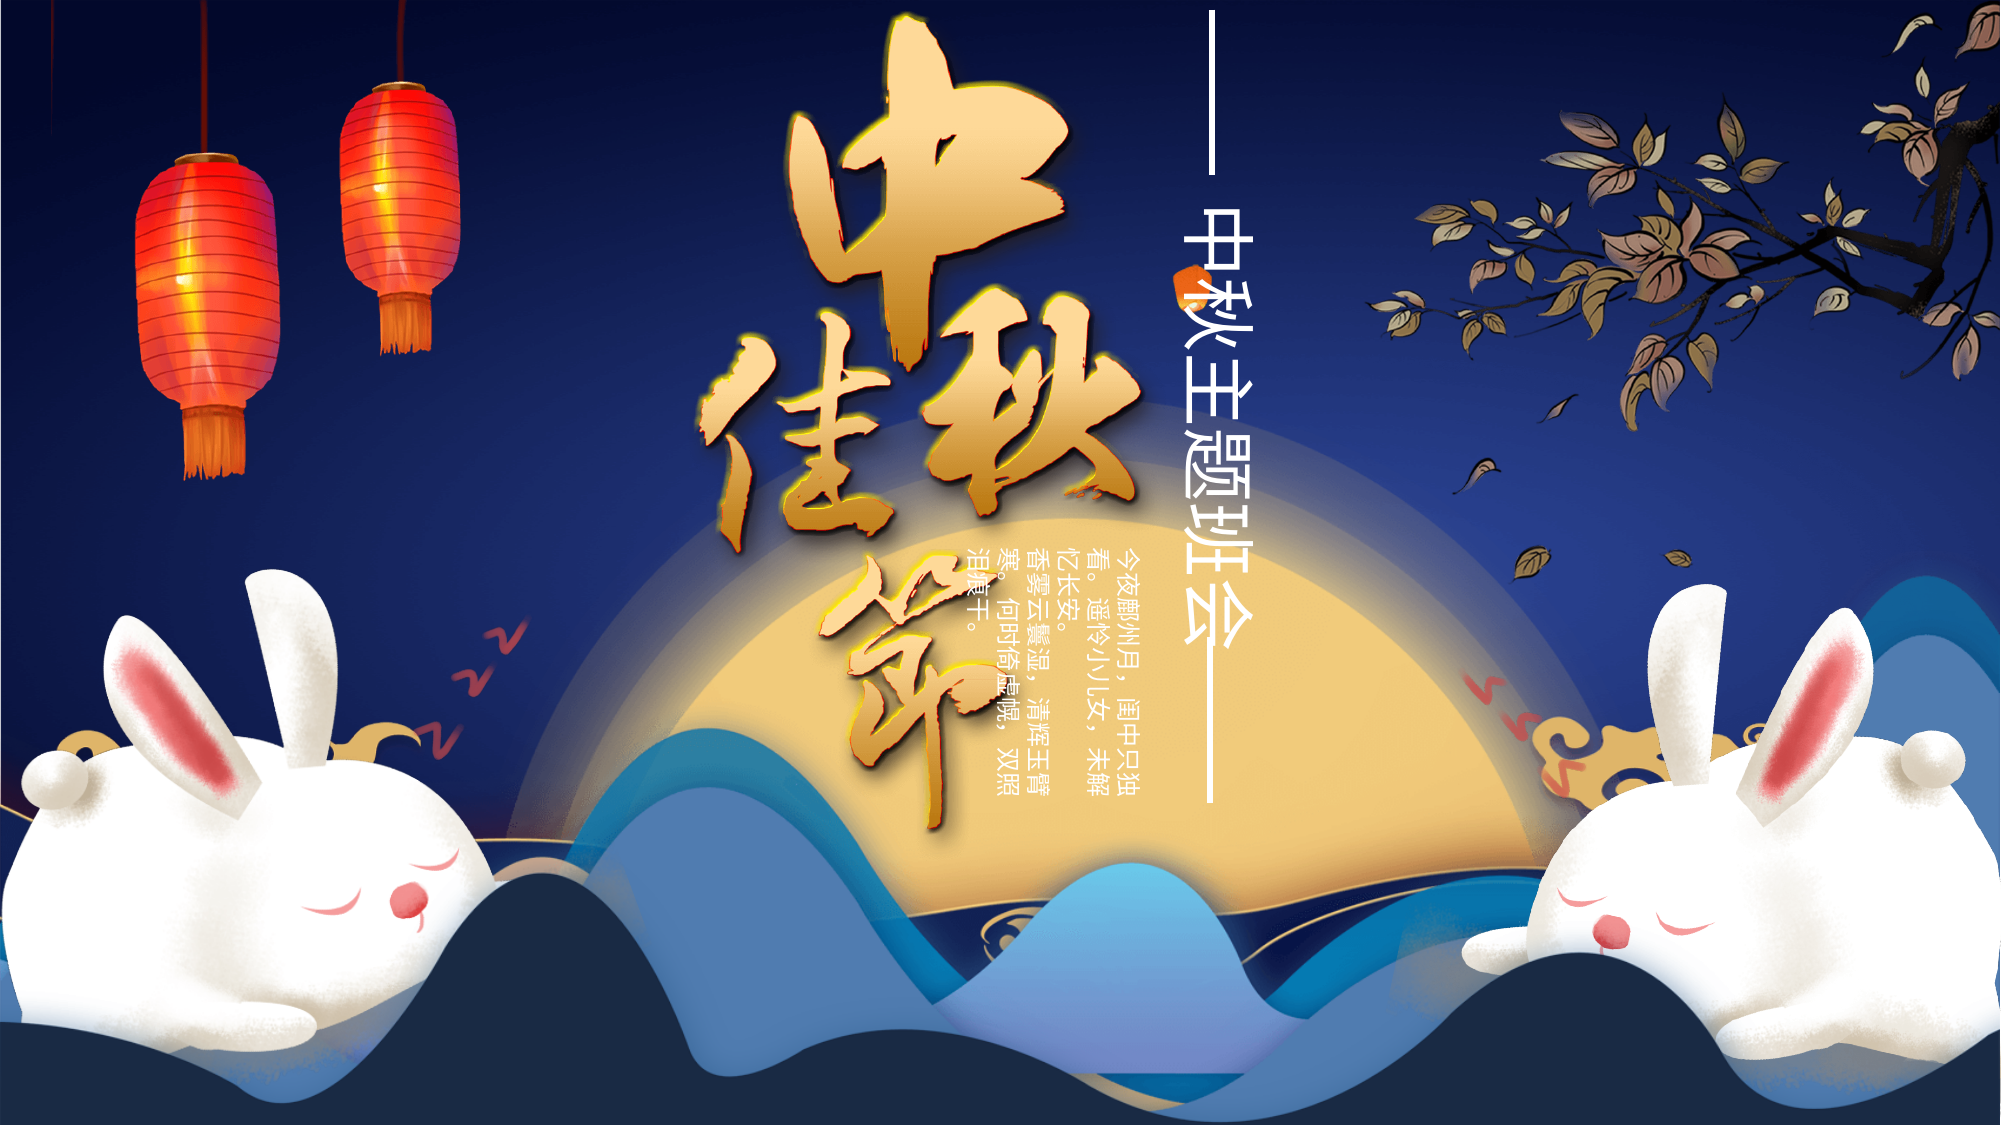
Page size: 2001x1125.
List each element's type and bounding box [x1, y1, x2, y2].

text_box [1151, 9, 1273, 803]
picture [0, 0, 2001, 1125]
